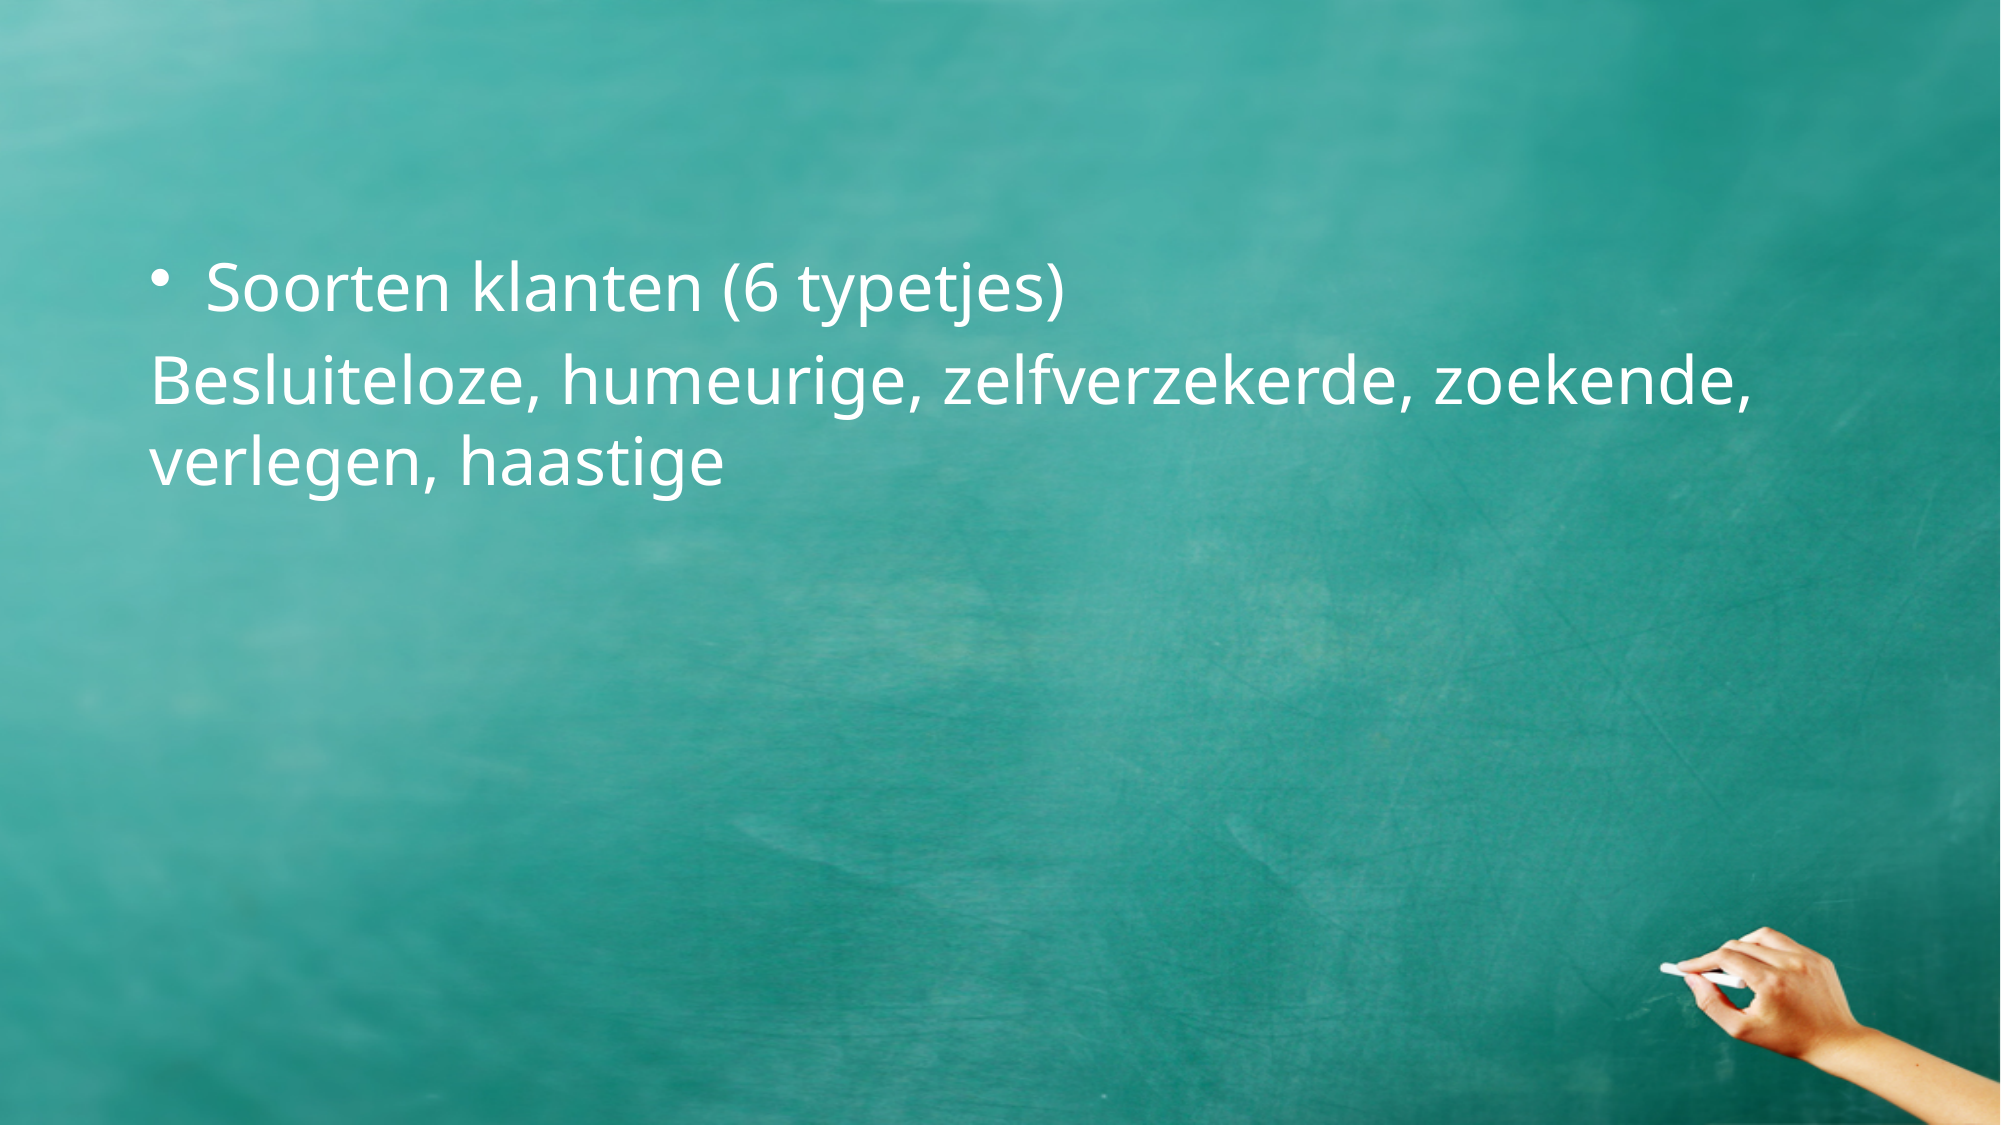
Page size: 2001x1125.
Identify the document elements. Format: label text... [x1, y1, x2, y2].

list Soorten klanten (6 typetjes) Besluiteloze, humeurige, zelfverzekerde, zoekende, verlegen, haastige [134, 237, 1885, 938]
picture [0, 0, 2001, 1125]
